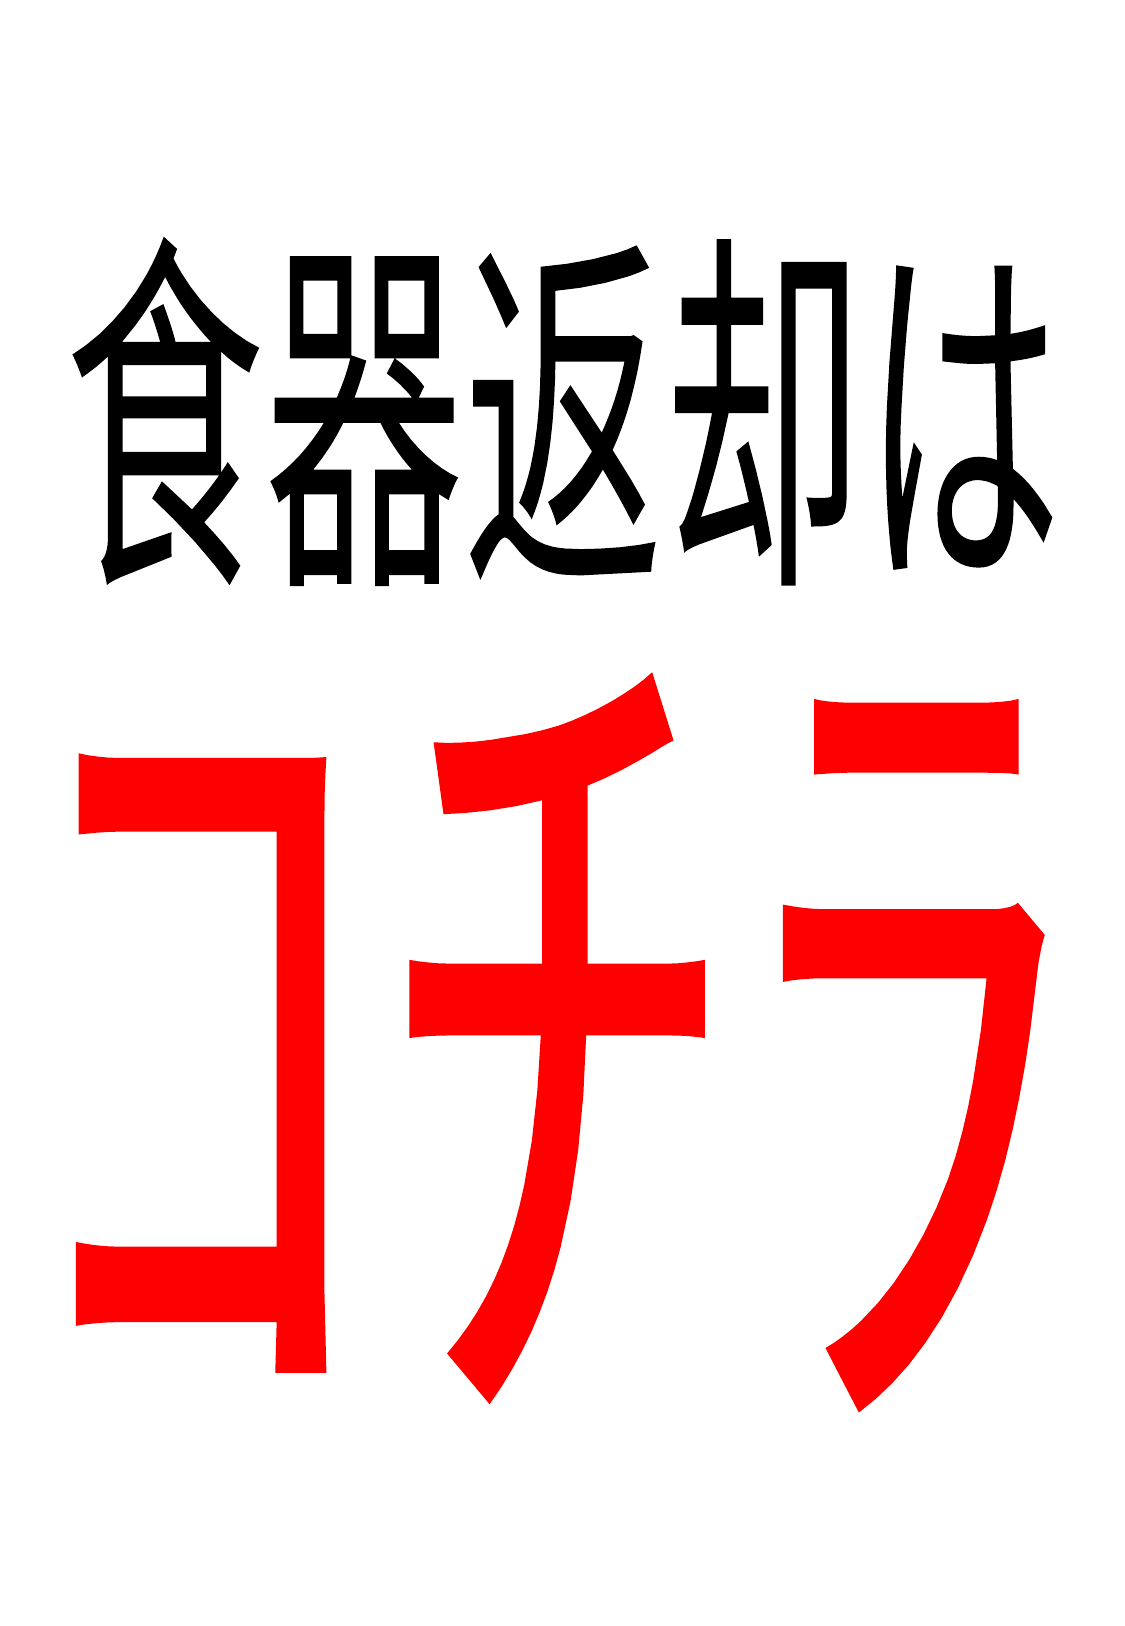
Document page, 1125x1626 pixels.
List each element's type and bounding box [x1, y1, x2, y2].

text_box [72, 236, 1053, 1413]
